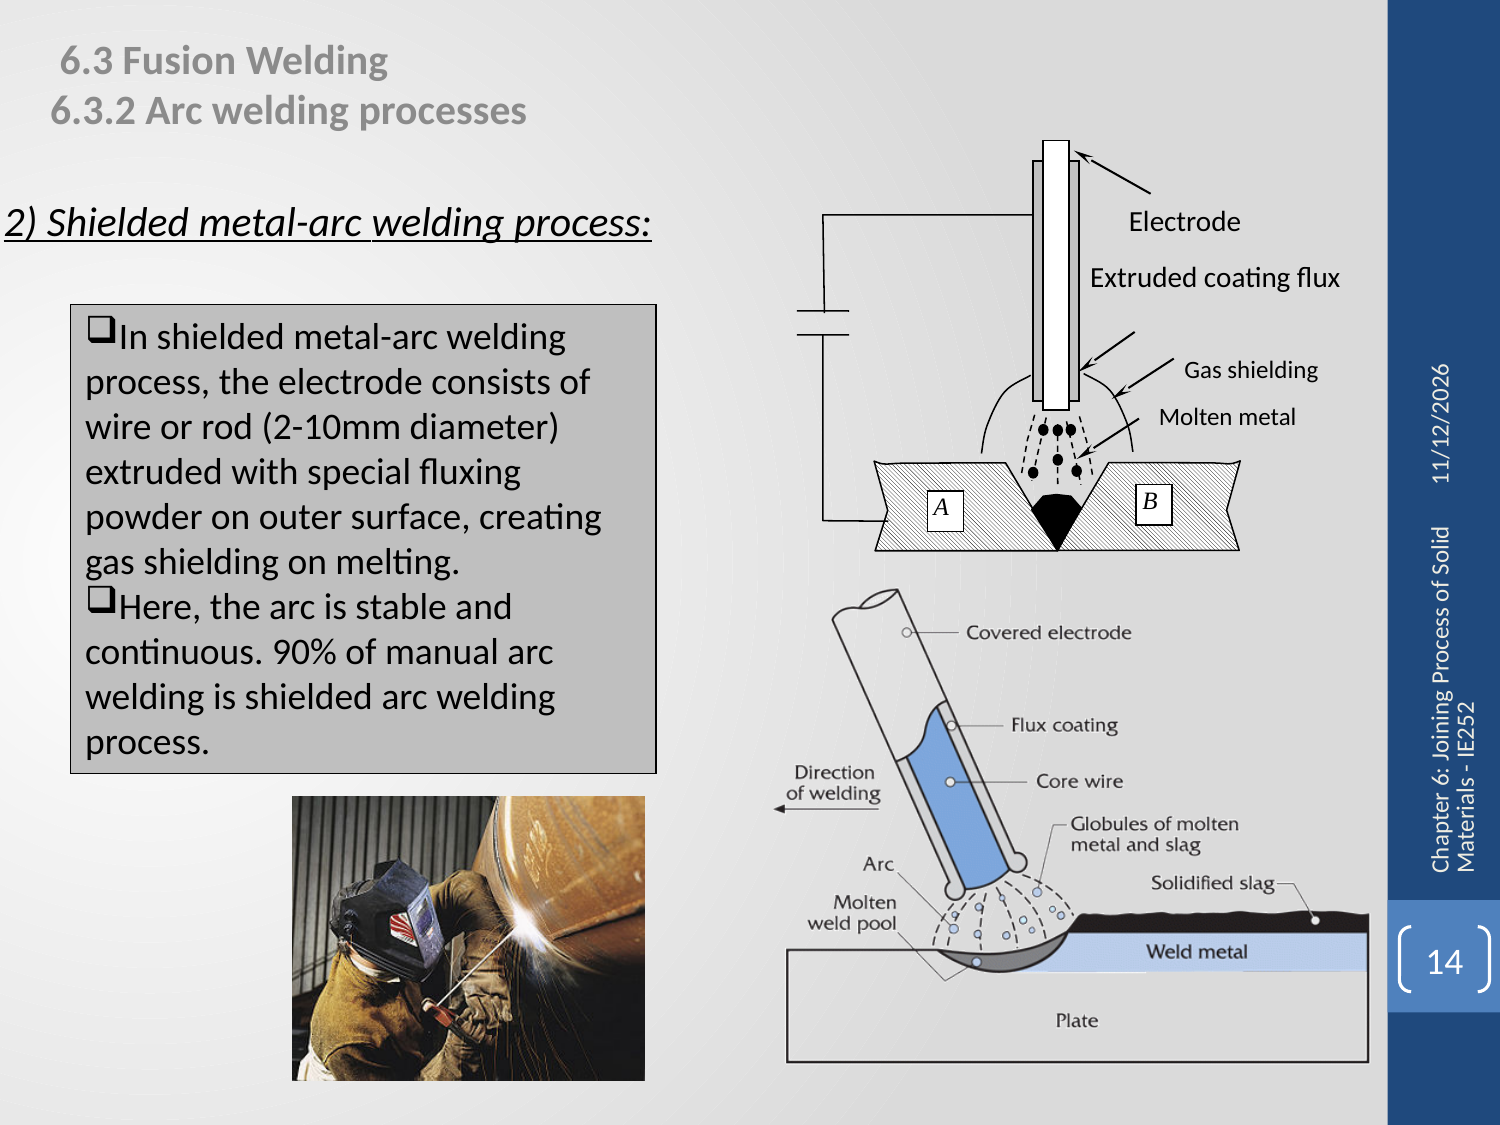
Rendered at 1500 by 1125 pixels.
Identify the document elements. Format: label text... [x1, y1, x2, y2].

text_box 6.3 Fusion Welding 6.3.2 Arc welding processes [35, 46, 1311, 141]
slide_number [1408, 100, 1469, 500]
text_box 2) Shielded metal-arc welding process: [0, 187, 743, 253]
text_box In shielded metal-arc welding process, the electrode consists of wire or rod (2-10mm diameter) extruded with special fluxing powder on outer surface, creating gas shielding on melting. Here, the arc is stable and continuous. 90% of manual arc welding is shielded arc welding process. [70, 304, 657, 774]
slide_number 14 [1397, 925, 1492, 994]
picture [292, 796, 645, 1081]
footer Chapter 6: Joining Process of Solid Materials - IE252 [1408, 500, 1469, 889]
picture [773, 585, 1373, 1067]
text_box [796, 140, 1348, 551]
